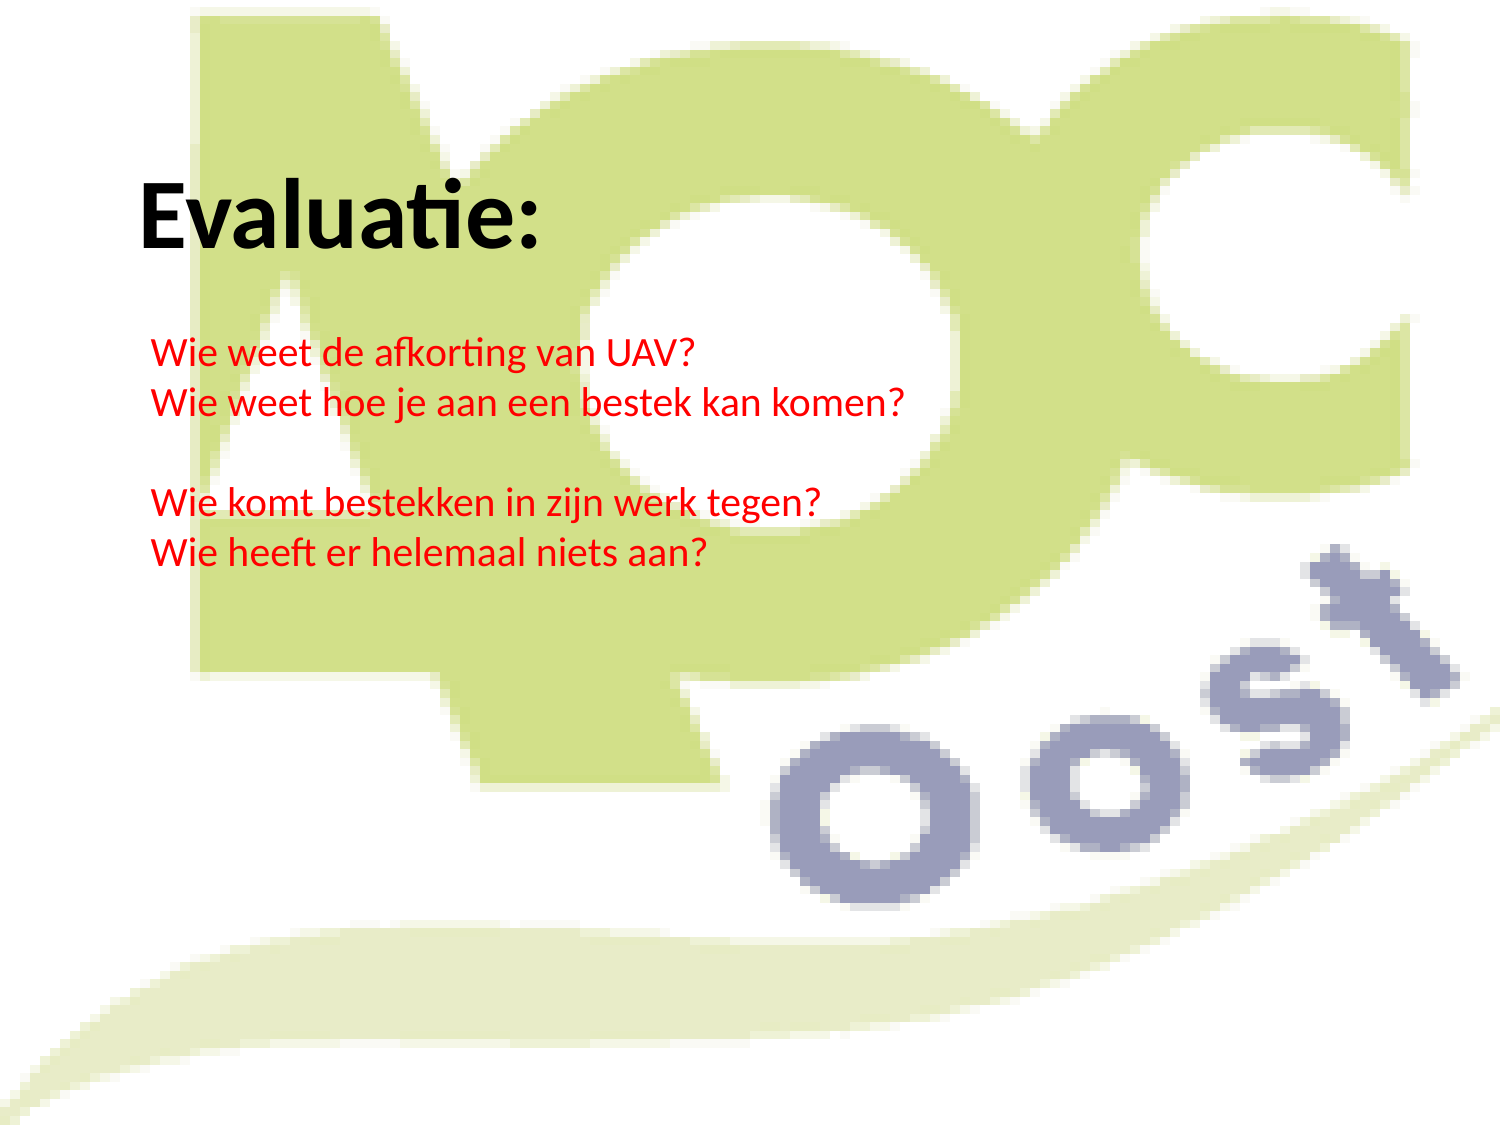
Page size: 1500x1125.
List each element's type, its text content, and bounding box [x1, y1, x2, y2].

text_box [147, 302, 1424, 953]
text_box Wie weet de afkorting van UAV? Wie weet hoe je aan een bestek kan komen? Wie komt bestekken in zijn werk tegen? Wie heeft er helemaal niets aan? [135, 267, 1412, 787]
title Evaluatie: [123, 125, 1282, 291]
